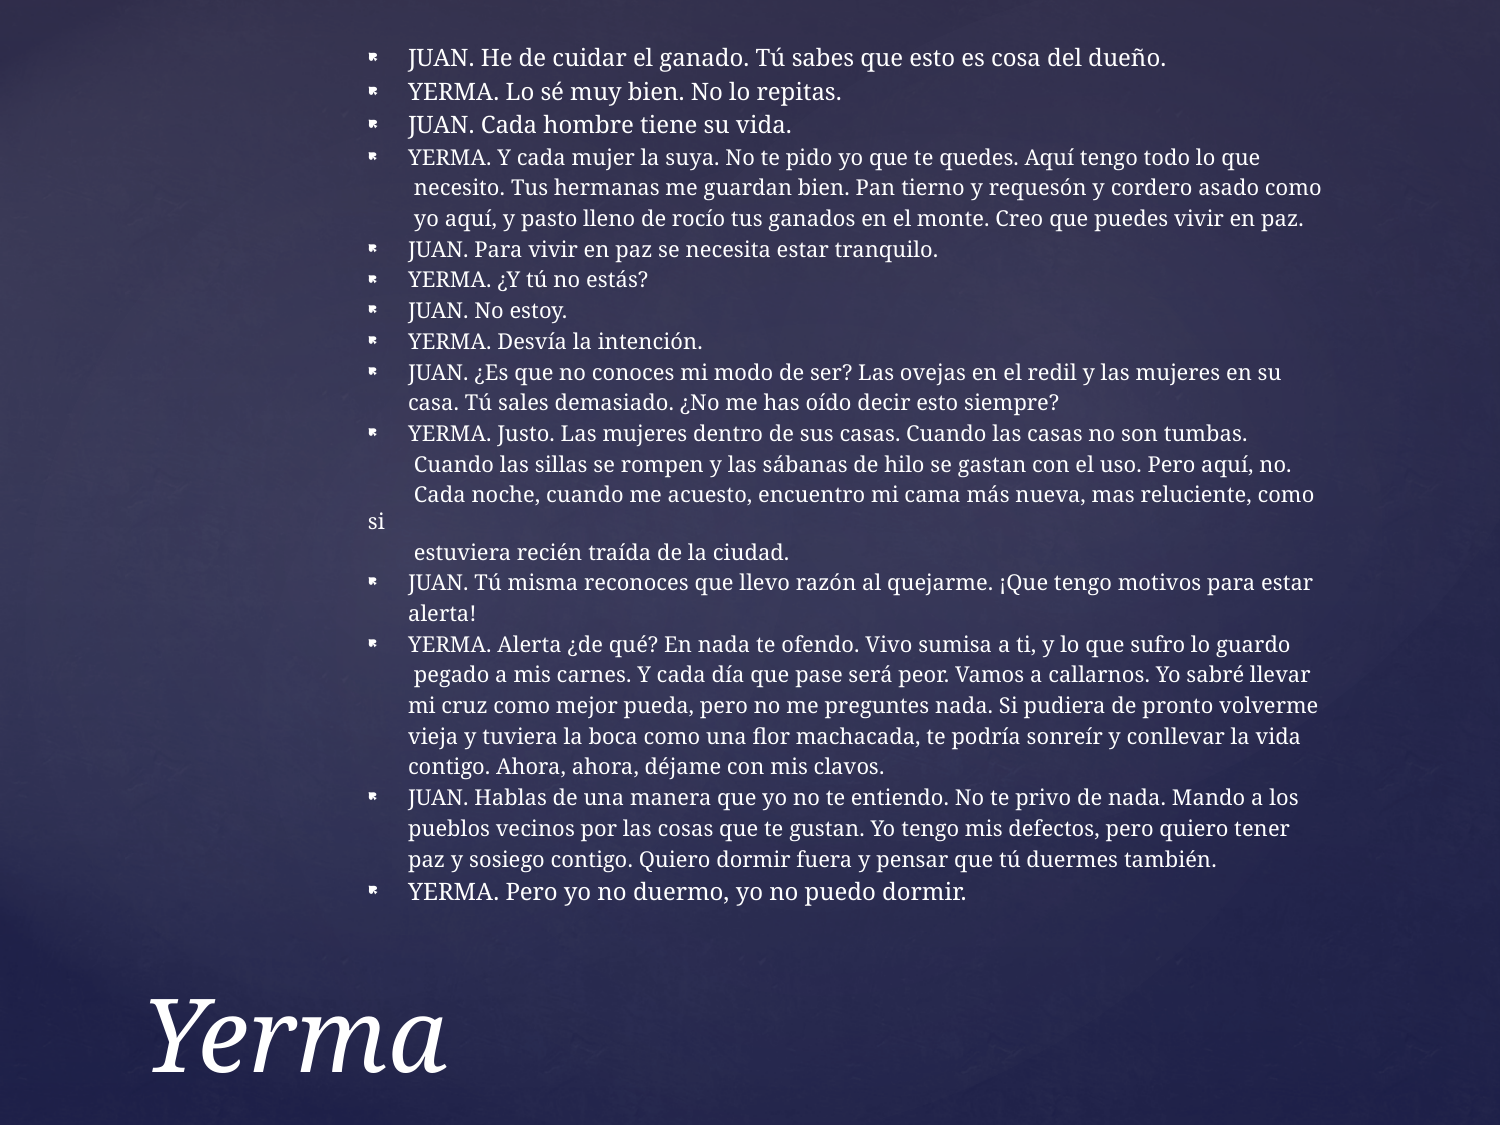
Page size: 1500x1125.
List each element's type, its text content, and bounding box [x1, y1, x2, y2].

title Yerma [127, 999, 1365, 1100]
list JUAN. He de cuidar el ganado. Tú sabes que esto es cosa del dueño. YERMA. Lo sé muy bien. No lo repitas. JUAN. Cada hombre tiene su vida. YERMA. Y cada mujer la suya. No te pido yo que te quedes. Aquí tengo todo lo que necesito. Tus hermanas me guardan bien. Pan tierno y requesón y cordero asado como yo aquí, y pasto lleno de rocío tus ganados en el monte. Creo que puedes vivir en paz. JUAN. Para vivir en paz se necesita estar tranquilo. YERMA. ¿Y tú no estás? JUAN. No estoy. YERMA. Desvía la intención. JUAN. ¿Es que no conoces mi modo de ser? Las ovejas en el redil y las mujeres en su casa. Tú sales demasiado. ¿No me has oído decir esto siempre? YERMA. Justo. Las mujeres dentro de sus casas. Cuando las casas no son tumbas. Cuando las sillas se rompen y las sábanas de hilo se gastan con el uso. Pero aquí, no. Cada noche, cuando me acuesto, encuentro mi cama más nueva, mas reluciente, como si estuviera recién traída de la ciudad. JUAN. Tú misma reconoces que llevo razón al quejarme. ¡Que tengo motivos para estar alerta! YERMA. Alerta ¿de qué? En nada te ofendo. Vivo sumisa a ti, y lo que sufro lo guardo pegado a mis carnes. Y cada día que pase será peor. Vamos a callarnos. Yo sabré llevar mi cruz como mejor pueda, pero no me preguntes nada. Si pudiera de pronto volverme vieja y tuviera la boca como una flor machacada, te podría sonreír y conllevar la vida contigo. Ahora, ahora, déjame con mis clavos. JUAN. Hablas de una manera que yo no te entiendo. No te privo de nada. Mando a los pueblos vecinos por las cosas que te gustan. Yo tengo mis defectos, pero quiero tener paz y sosiego contigo. Quiero dormir fuera y pensar que tú duermes también. YERMA. Pero yo no duermo, yo no puedo dormir. [350, 12, 1350, 950]
